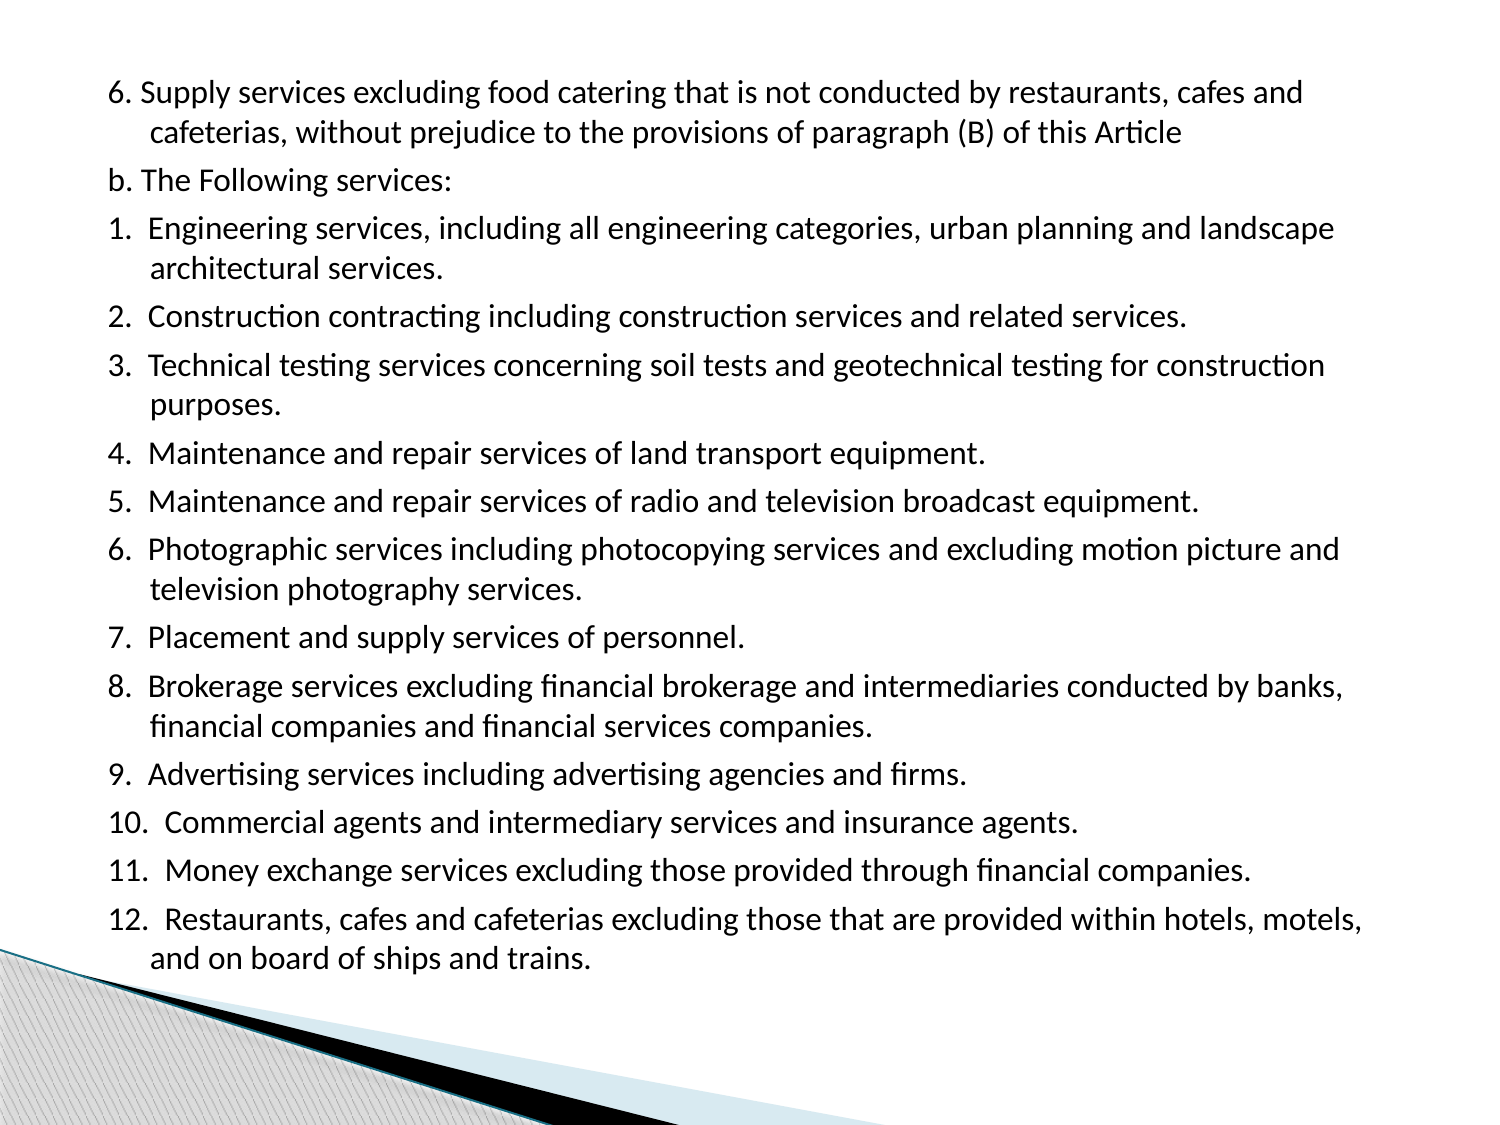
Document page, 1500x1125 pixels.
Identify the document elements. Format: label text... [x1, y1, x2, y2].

list 6. Supply services excluding food catering that is not conducted by restaurants, cafes and cafeterias, without prejudice to the provisions of paragraph (B) of this Article b. The Following services: 1. Engineering services, including all engineering categories, urban planning and landscape architectural services. 2. Construction contracting including construction services and related services. 3. Technical testing services concerning soil tests and geotechnical testing for construction purposes. 4. Maintenance and repair services of land transport equipment. 5. Maintenance and repair services of radio and television broadcast equipment. 6. Photographic services including photocopying services and excluding motion picture and television photography services. 7. Placement and supply services of personnel. 8. Brokerage services excluding financial brokerage and intermediaries conducted by banks, financial companies and financial services companies. 9. Advertising services including advertising agencies and firms. 10. Commercial agents and intermediary services and insurance agents. 11. Money exchange services excluding those provided through financial companies. 12. Restaurants, cafes and cafeterias excluding those that are provided within hotels, motels, and on board of ships and trains. [75, 62, 1425, 986]
